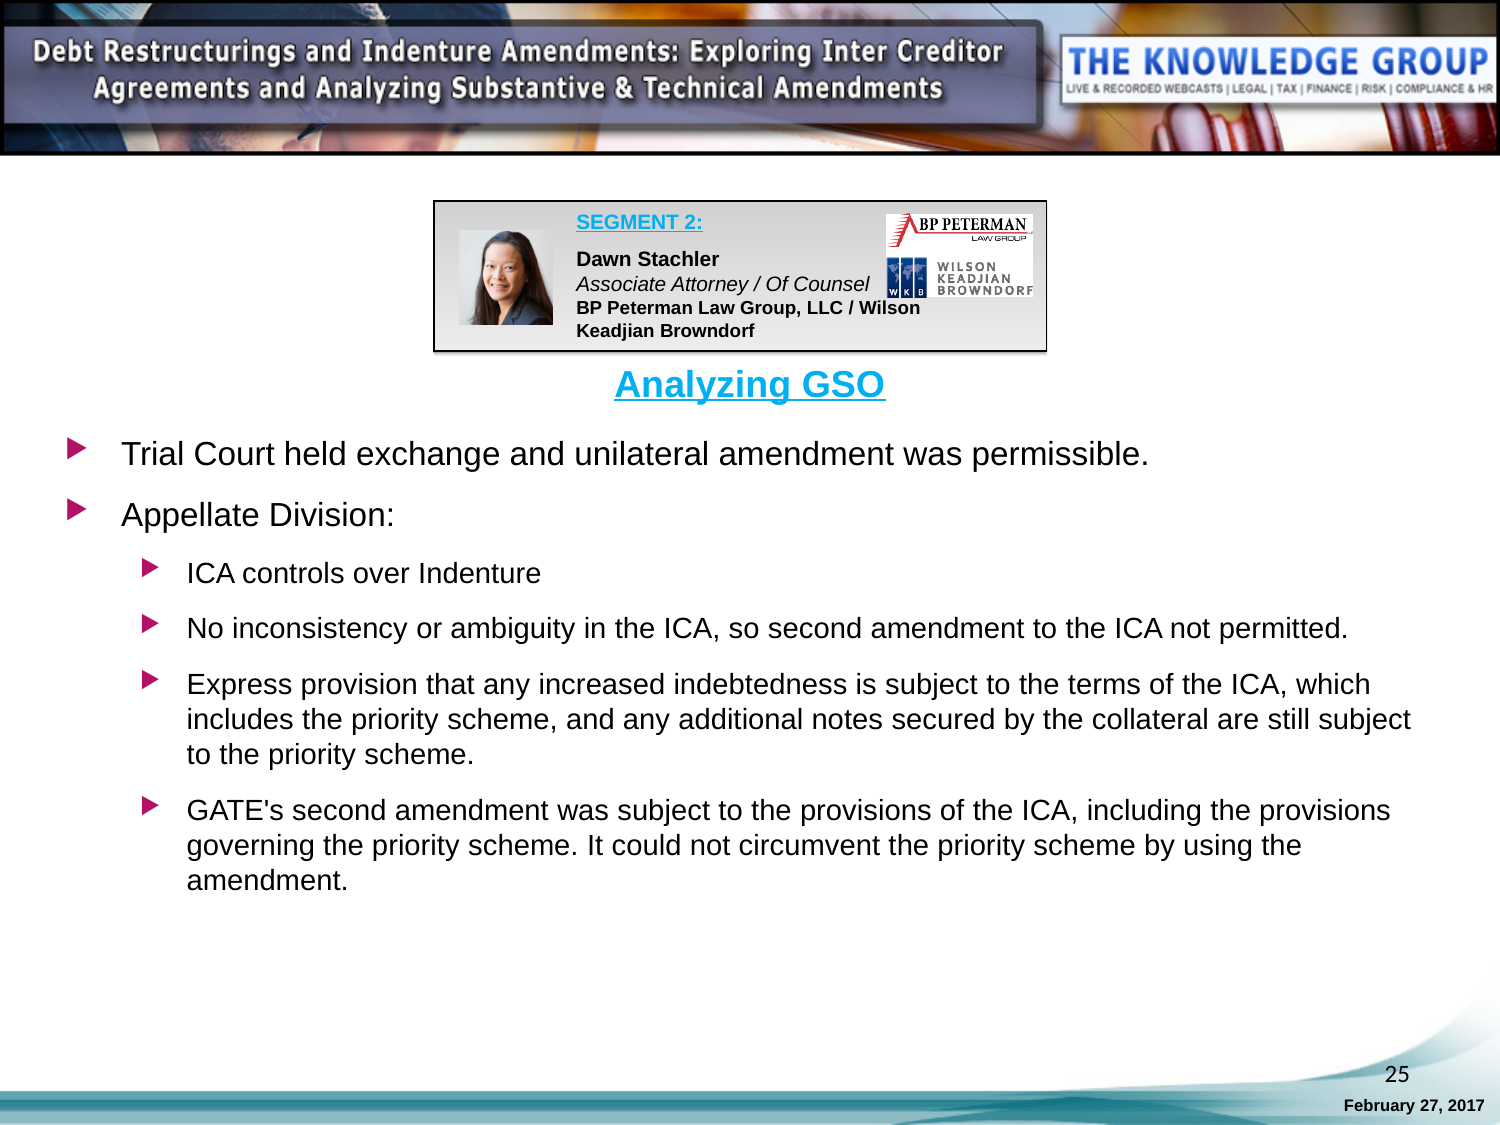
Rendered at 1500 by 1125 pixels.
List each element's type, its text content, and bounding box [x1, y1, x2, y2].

picture [0, 0, 1500, 352]
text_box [433, 200, 1047, 352]
text_box February 27, 2017 [1100, 1087, 1500, 1123]
slide_number 25 [1074, 1042, 1425, 1103]
picture [0, 412, 1500, 1125]
text_box Analyzing GSO [0, 352, 1500, 412]
text_box Trial Court held exchange and unilateral amendment was permissible. Appellate Division: ICA controls over Indenture No inconsistency or ambiguity in the ICA, so second amendment to the ICA not permitted. Express provision that any increased indebtedness is subject to the terms of the ICA, which includes the priority scheme, and any additional notes secured by the collateral are still subject to the priority scheme. GATE's second amendment was subject to the provisions of the ICA, including the provisions governing the priority scheme. It could not circumvent the priority scheme by using the amendment. [50, 425, 1450, 904]
